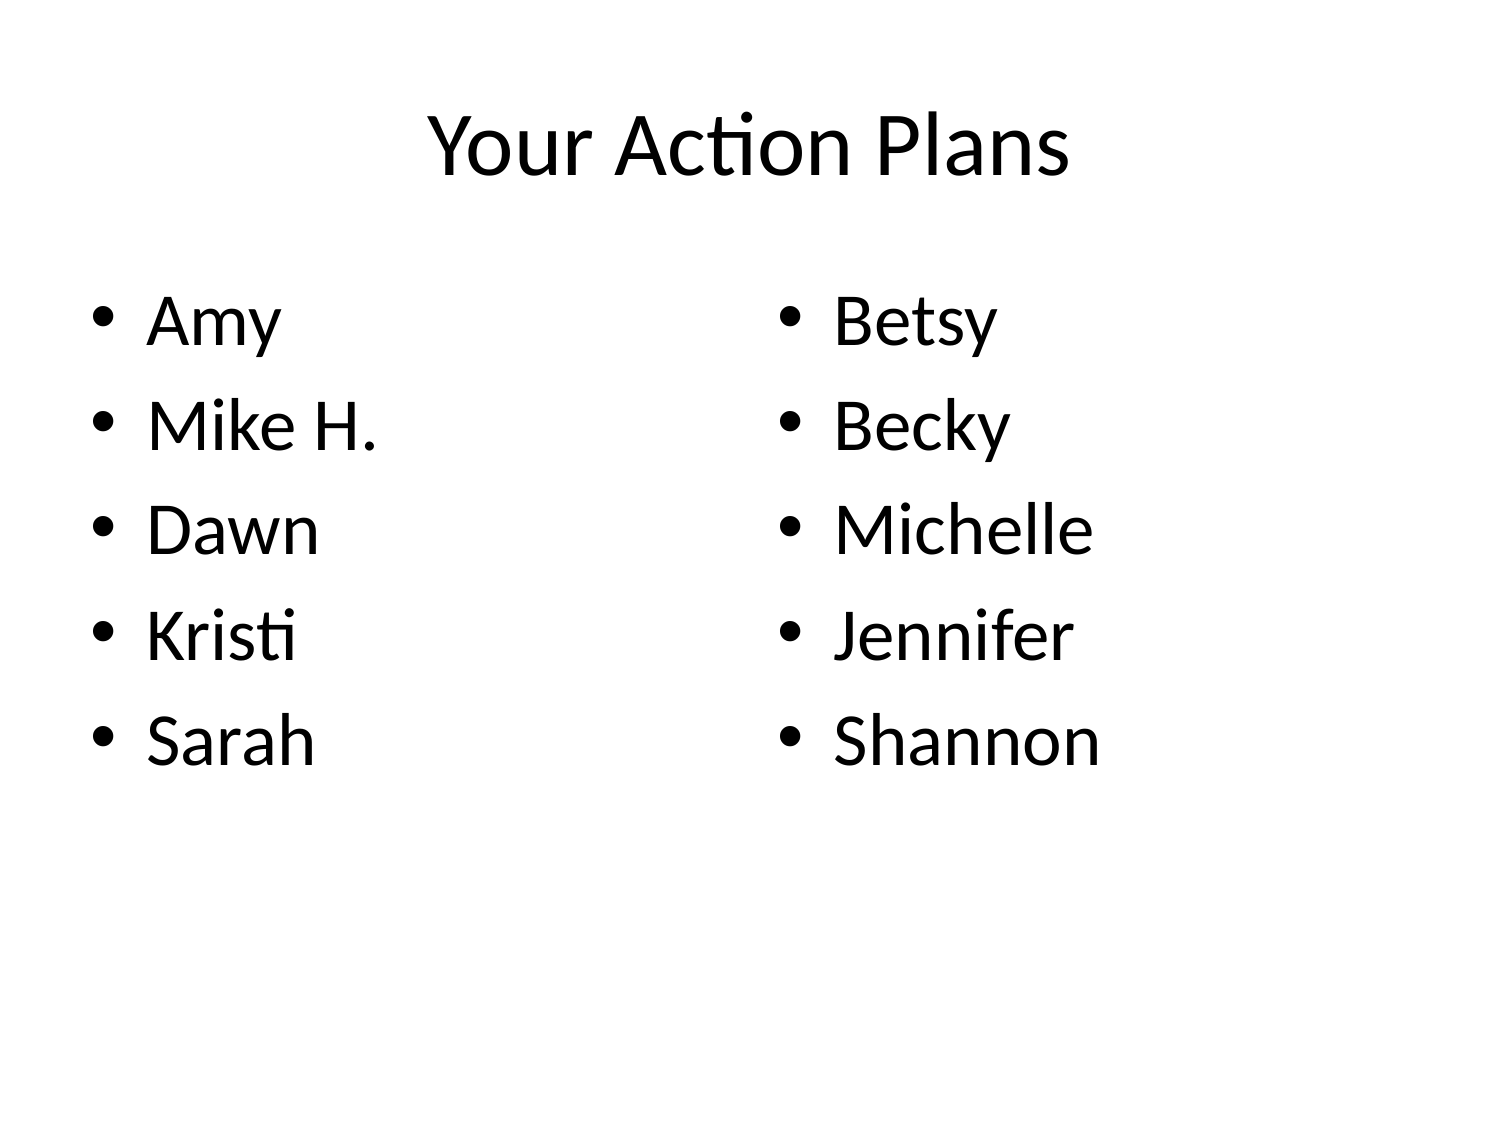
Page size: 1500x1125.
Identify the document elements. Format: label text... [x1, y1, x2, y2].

list Betsy Becky Michelle Jennifer Shannon [762, 262, 1425, 1005]
title Your Action Plans [75, 45, 1425, 233]
list Amy Mike H. Dawn Kristi Sarah [75, 262, 738, 1005]
